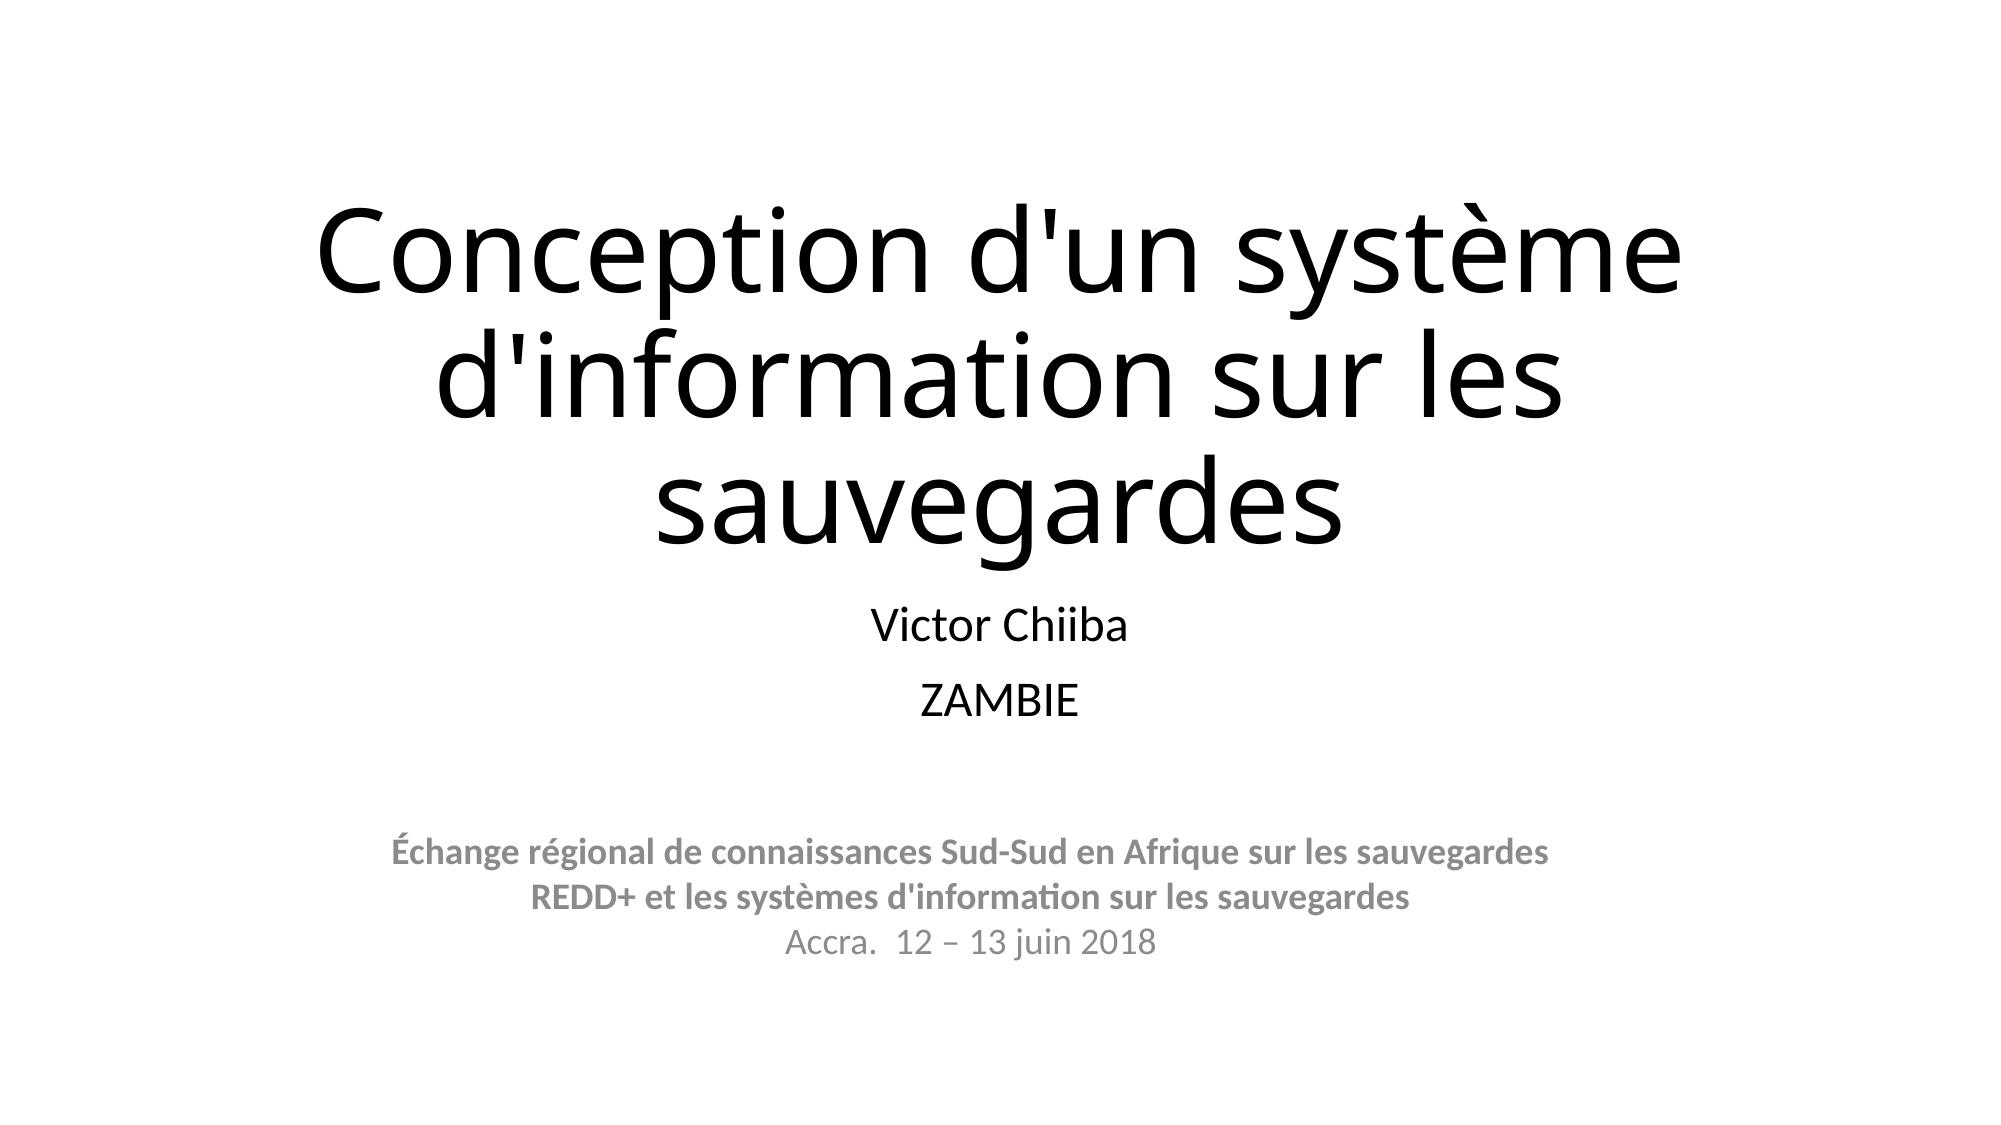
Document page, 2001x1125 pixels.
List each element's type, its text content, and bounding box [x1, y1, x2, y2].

subtitle Victor Chiiba ZAMBIE [249, 590, 1750, 863]
title Conception d'un système d'information sur les sauvegardes [249, 184, 1750, 576]
footer Échange régional de connaissances Sud-Sud en Afrique sur les sauvegardes REDD+ et les systèmes d'information sur les sauvegardes Accra. 12 – 13 juin 2018 [345, 783, 1596, 972]
